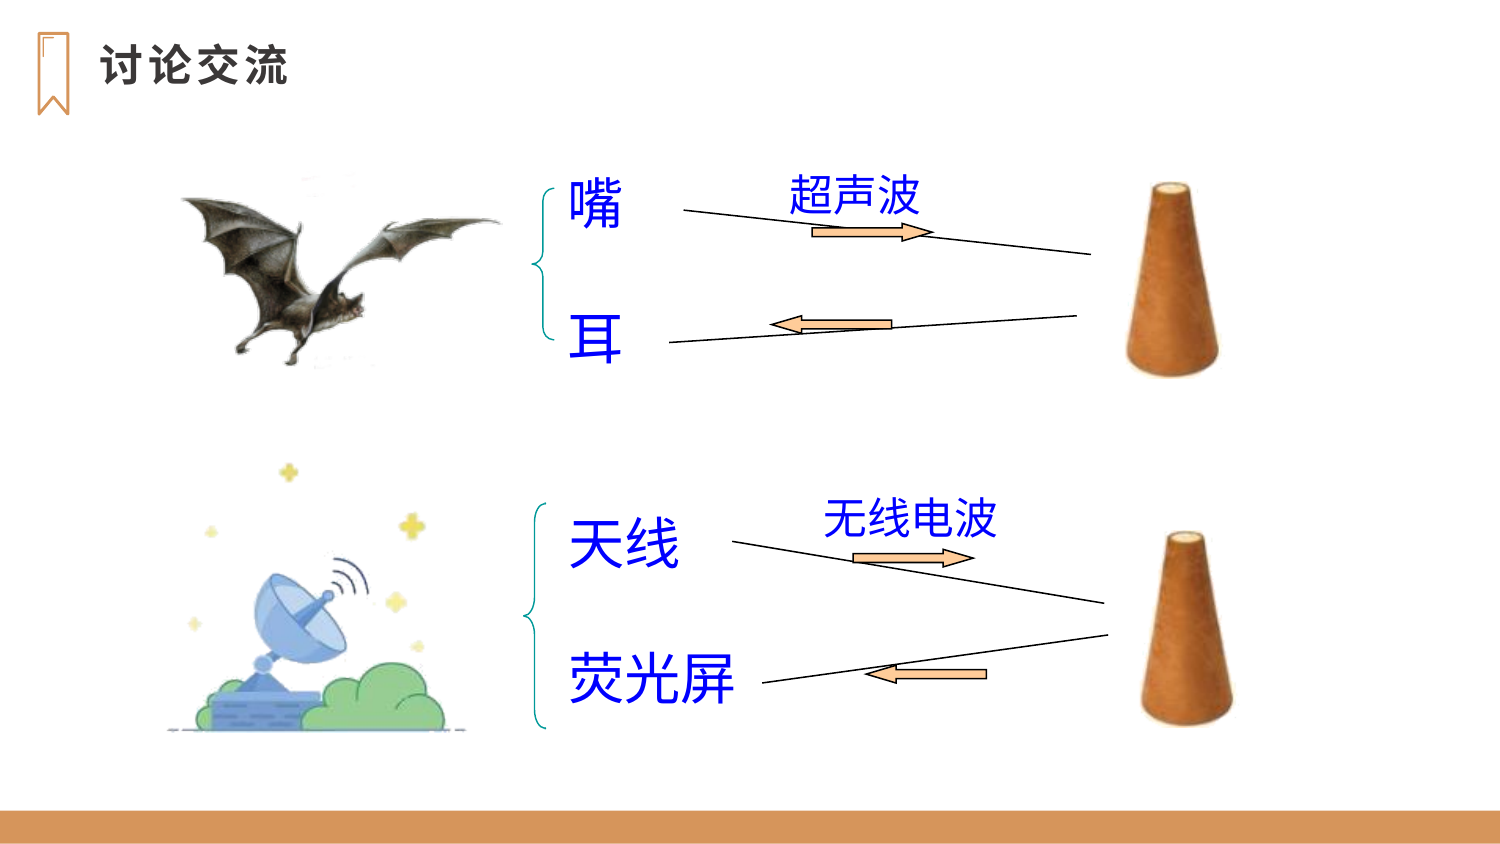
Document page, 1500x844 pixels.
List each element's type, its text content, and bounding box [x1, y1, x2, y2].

text_box 讨论交流 [88, 32, 301, 96]
text_box 超声波 [778, 162, 933, 227]
text_box [812, 223, 933, 242]
picture [1090, 530, 1288, 728]
text_box [771, 315, 892, 334]
text_box [866, 665, 987, 684]
picture [1076, 181, 1274, 379]
text_box [853, 549, 974, 567]
picture [175, 156, 515, 374]
picture [126, 436, 548, 733]
text_box 天线 荧光屏 [556, 502, 749, 717]
text_box 无线电波 [812, 485, 1010, 549]
text_box 嘴 耳 [556, 162, 619, 376]
picture [531, 187, 557, 343]
